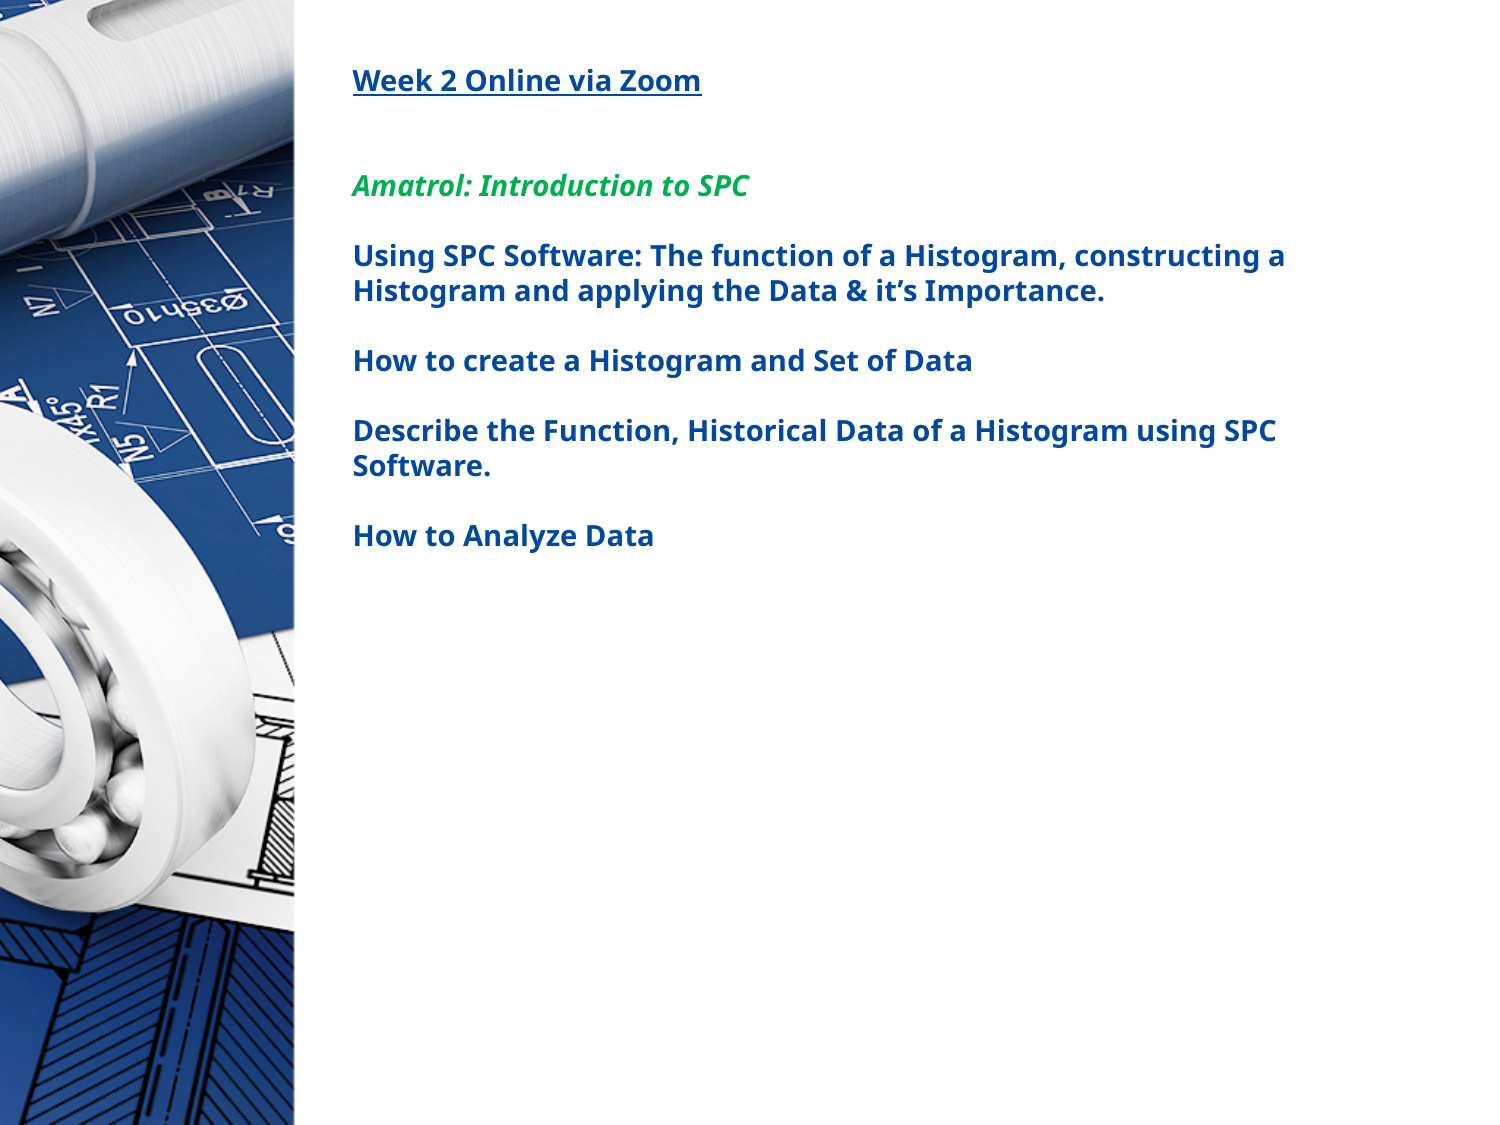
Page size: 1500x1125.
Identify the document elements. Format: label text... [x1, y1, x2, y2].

title Week 2 Online via Zoom Amatrol: Introduction to SPC Using SPC Software: The function of a Histogram, constructing a Histogram and applying the Data & it’s Importance. How to create a Histogram and Set of Data Describe the Function, Historical Data of a Histogram using SPC Software. How to Analyze Data [337, 178, 1438, 366]
picture [0, 0, 1500, 1125]
list [308, 368, 1375, 888]
